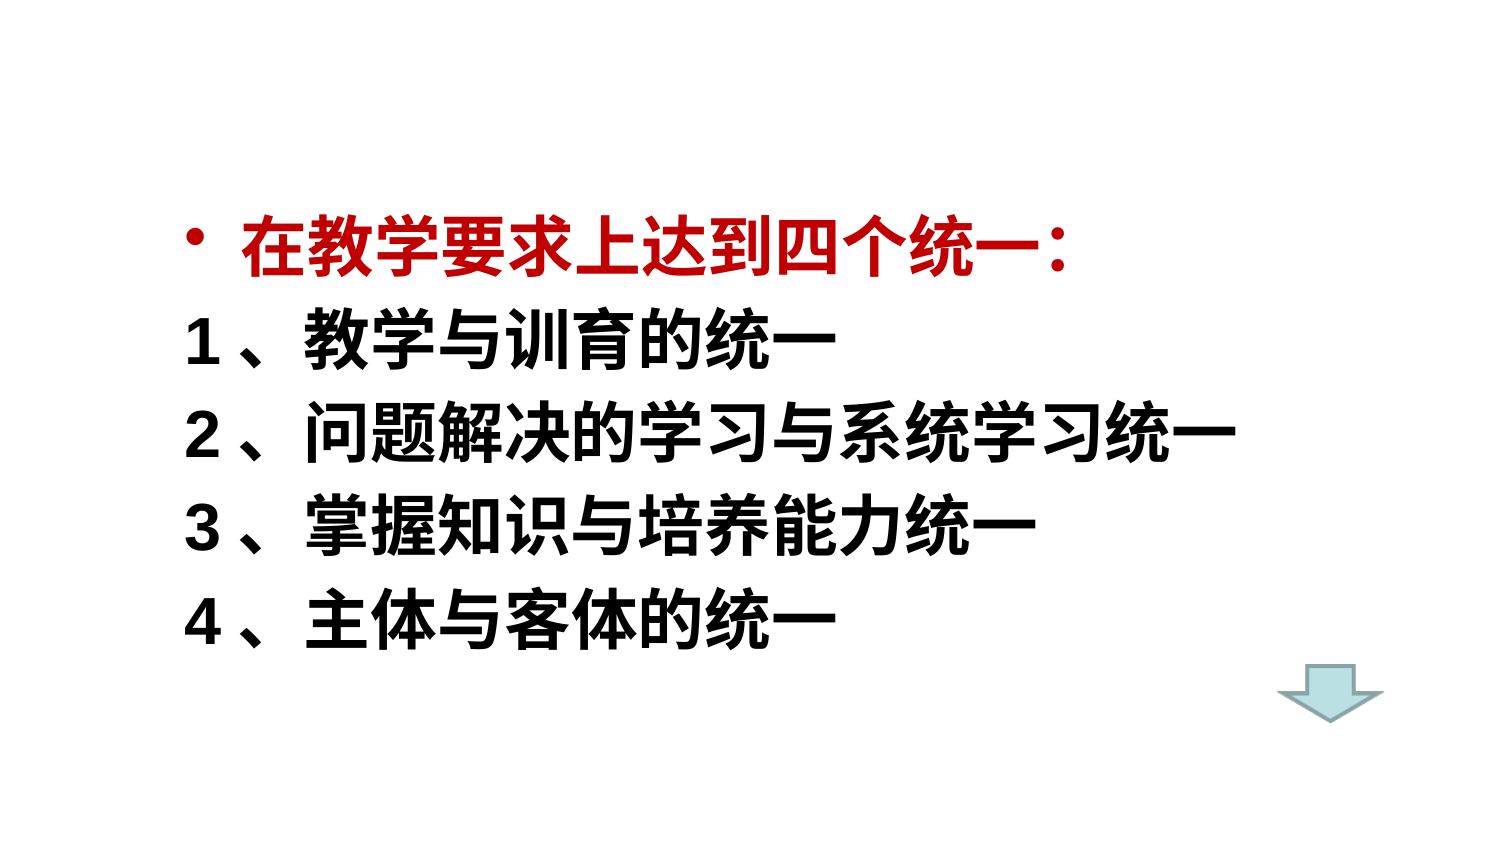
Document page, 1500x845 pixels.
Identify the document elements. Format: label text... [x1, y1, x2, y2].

list 在教学要求上达到四个统一： 1、教学与训育的统一 2、问题解决的学习与系统学习统一 3、掌握知识与培养能力统一 4、主体与客体的统一 [169, 196, 1322, 755]
picture [1275, 664, 1386, 725]
